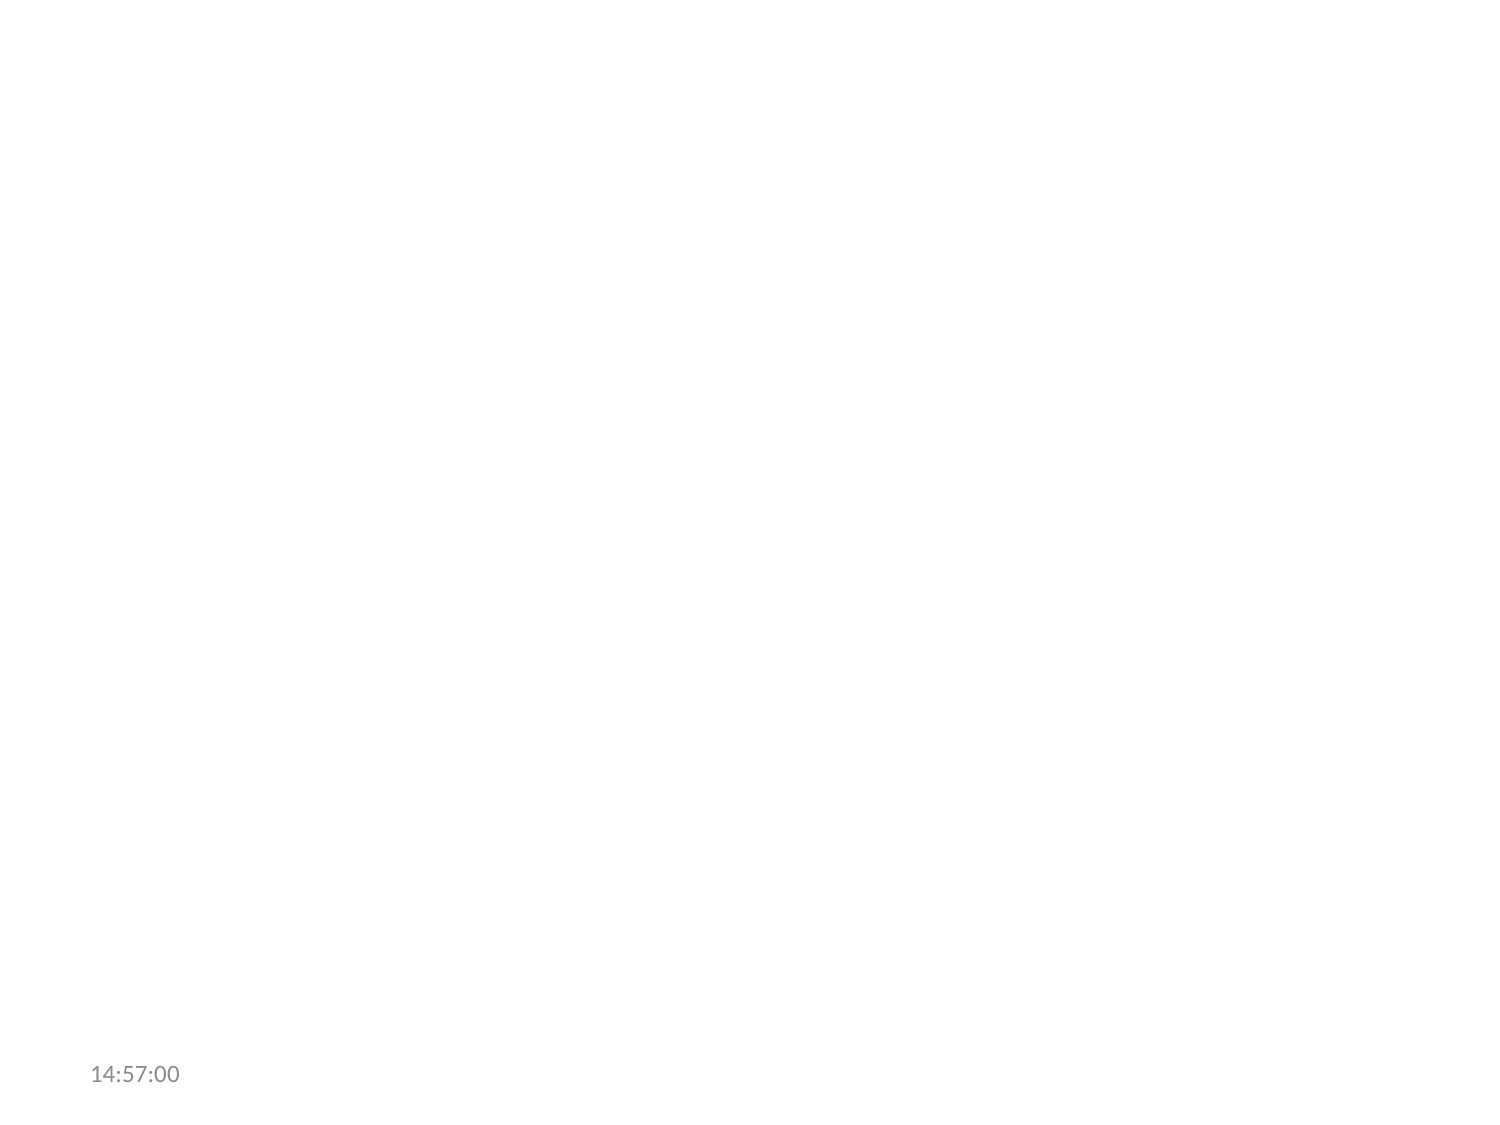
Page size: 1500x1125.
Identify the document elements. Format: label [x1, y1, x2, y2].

slide_number [75, 1042, 425, 1103]
